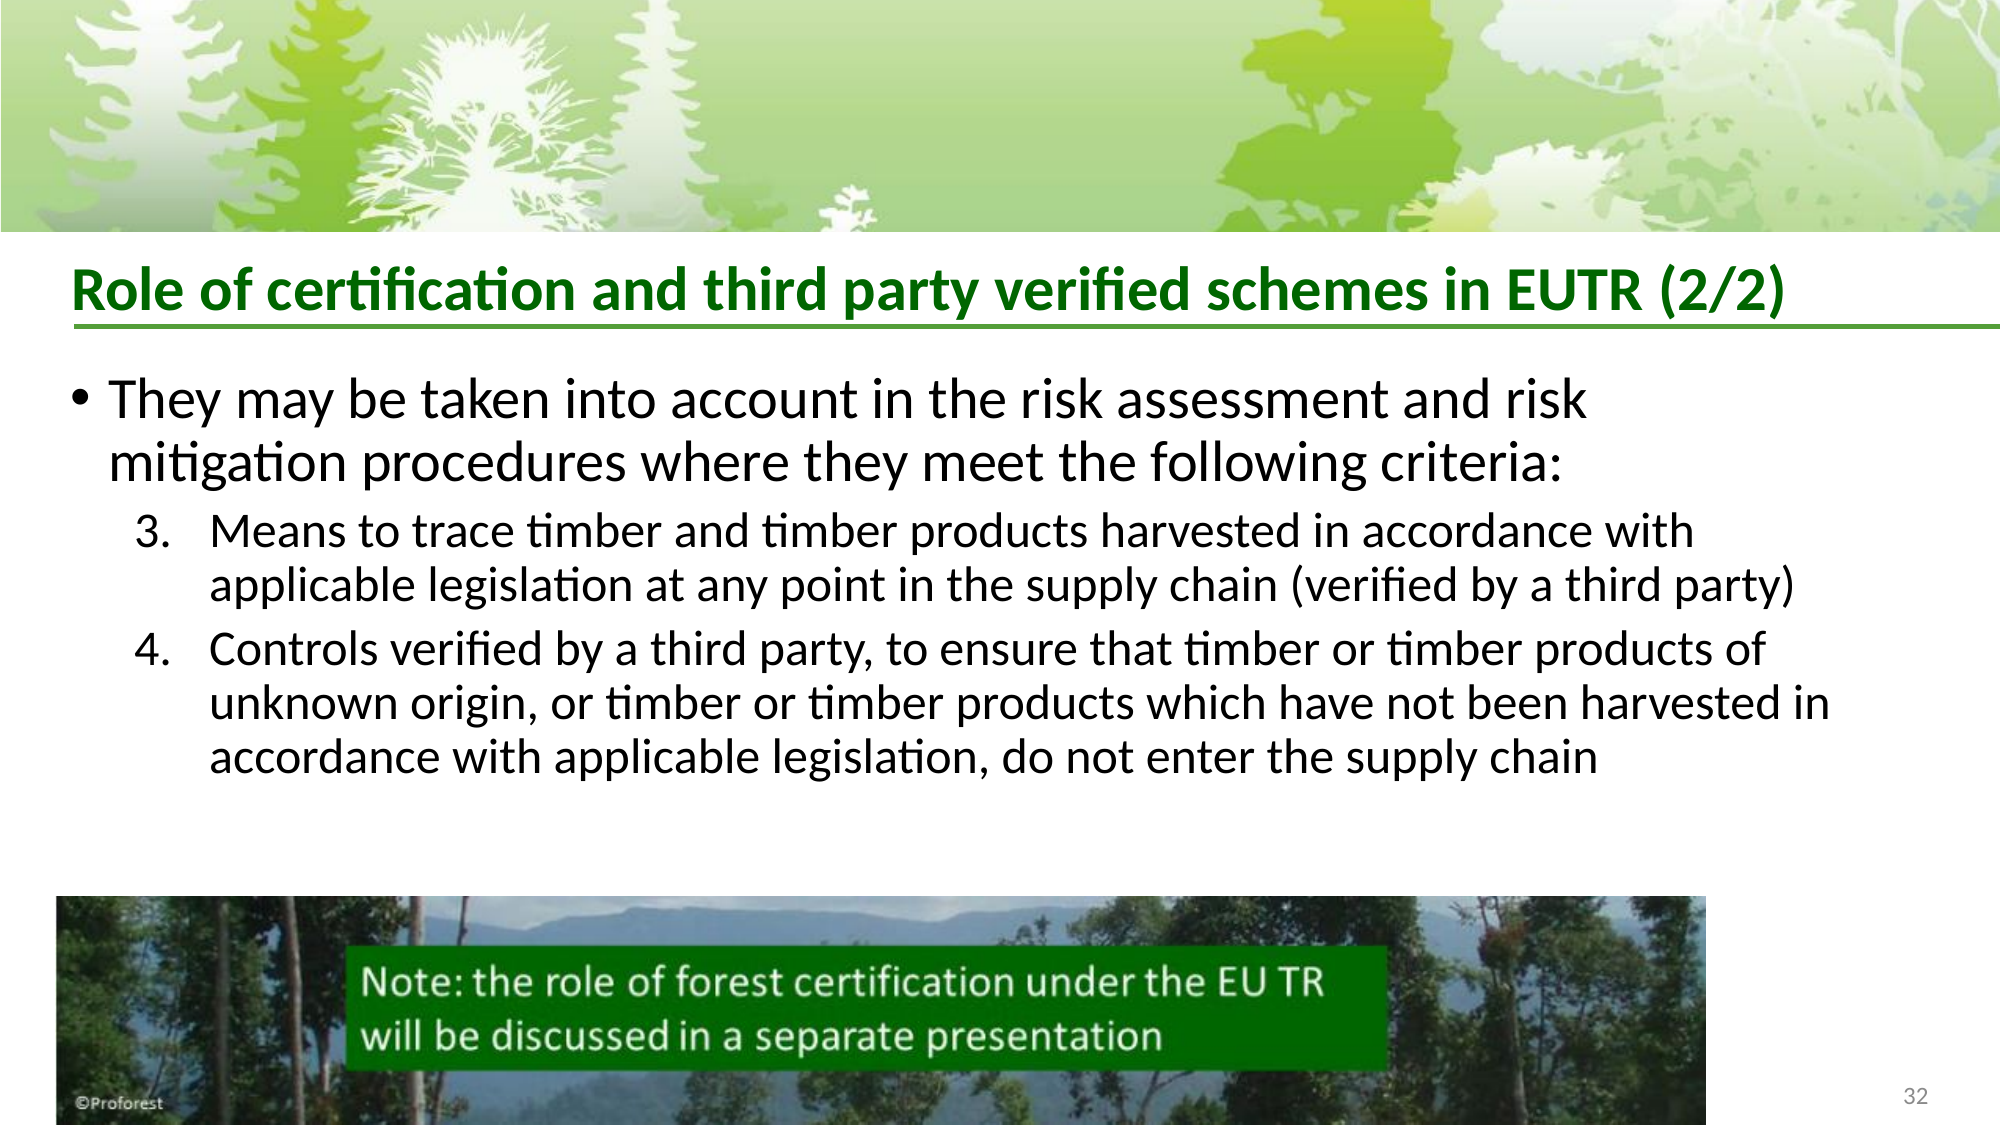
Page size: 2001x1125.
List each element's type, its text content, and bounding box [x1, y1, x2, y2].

picture [55, 896, 1706, 1125]
list They may be taken into account in the risk assessment and risk mitigation procedures where they meet the following criteria: Means to trace timber and timber products harvested in accordance with applicable legislation at any point in the supply chain (verified by a third party) Controls verified by a third party, to ensure that timber or timber products of unknown origin, or timber or timber products which have not been harvested in accordance with applicable legislation, do not enter the supply chain [55, 360, 1856, 1065]
slide_number 32 [1706, 1065, 1944, 1125]
picture [0, 0, 2000, 232]
title Role of certification and third party verified schemes in EUTR (2/2) [56, 181, 1961, 399]
